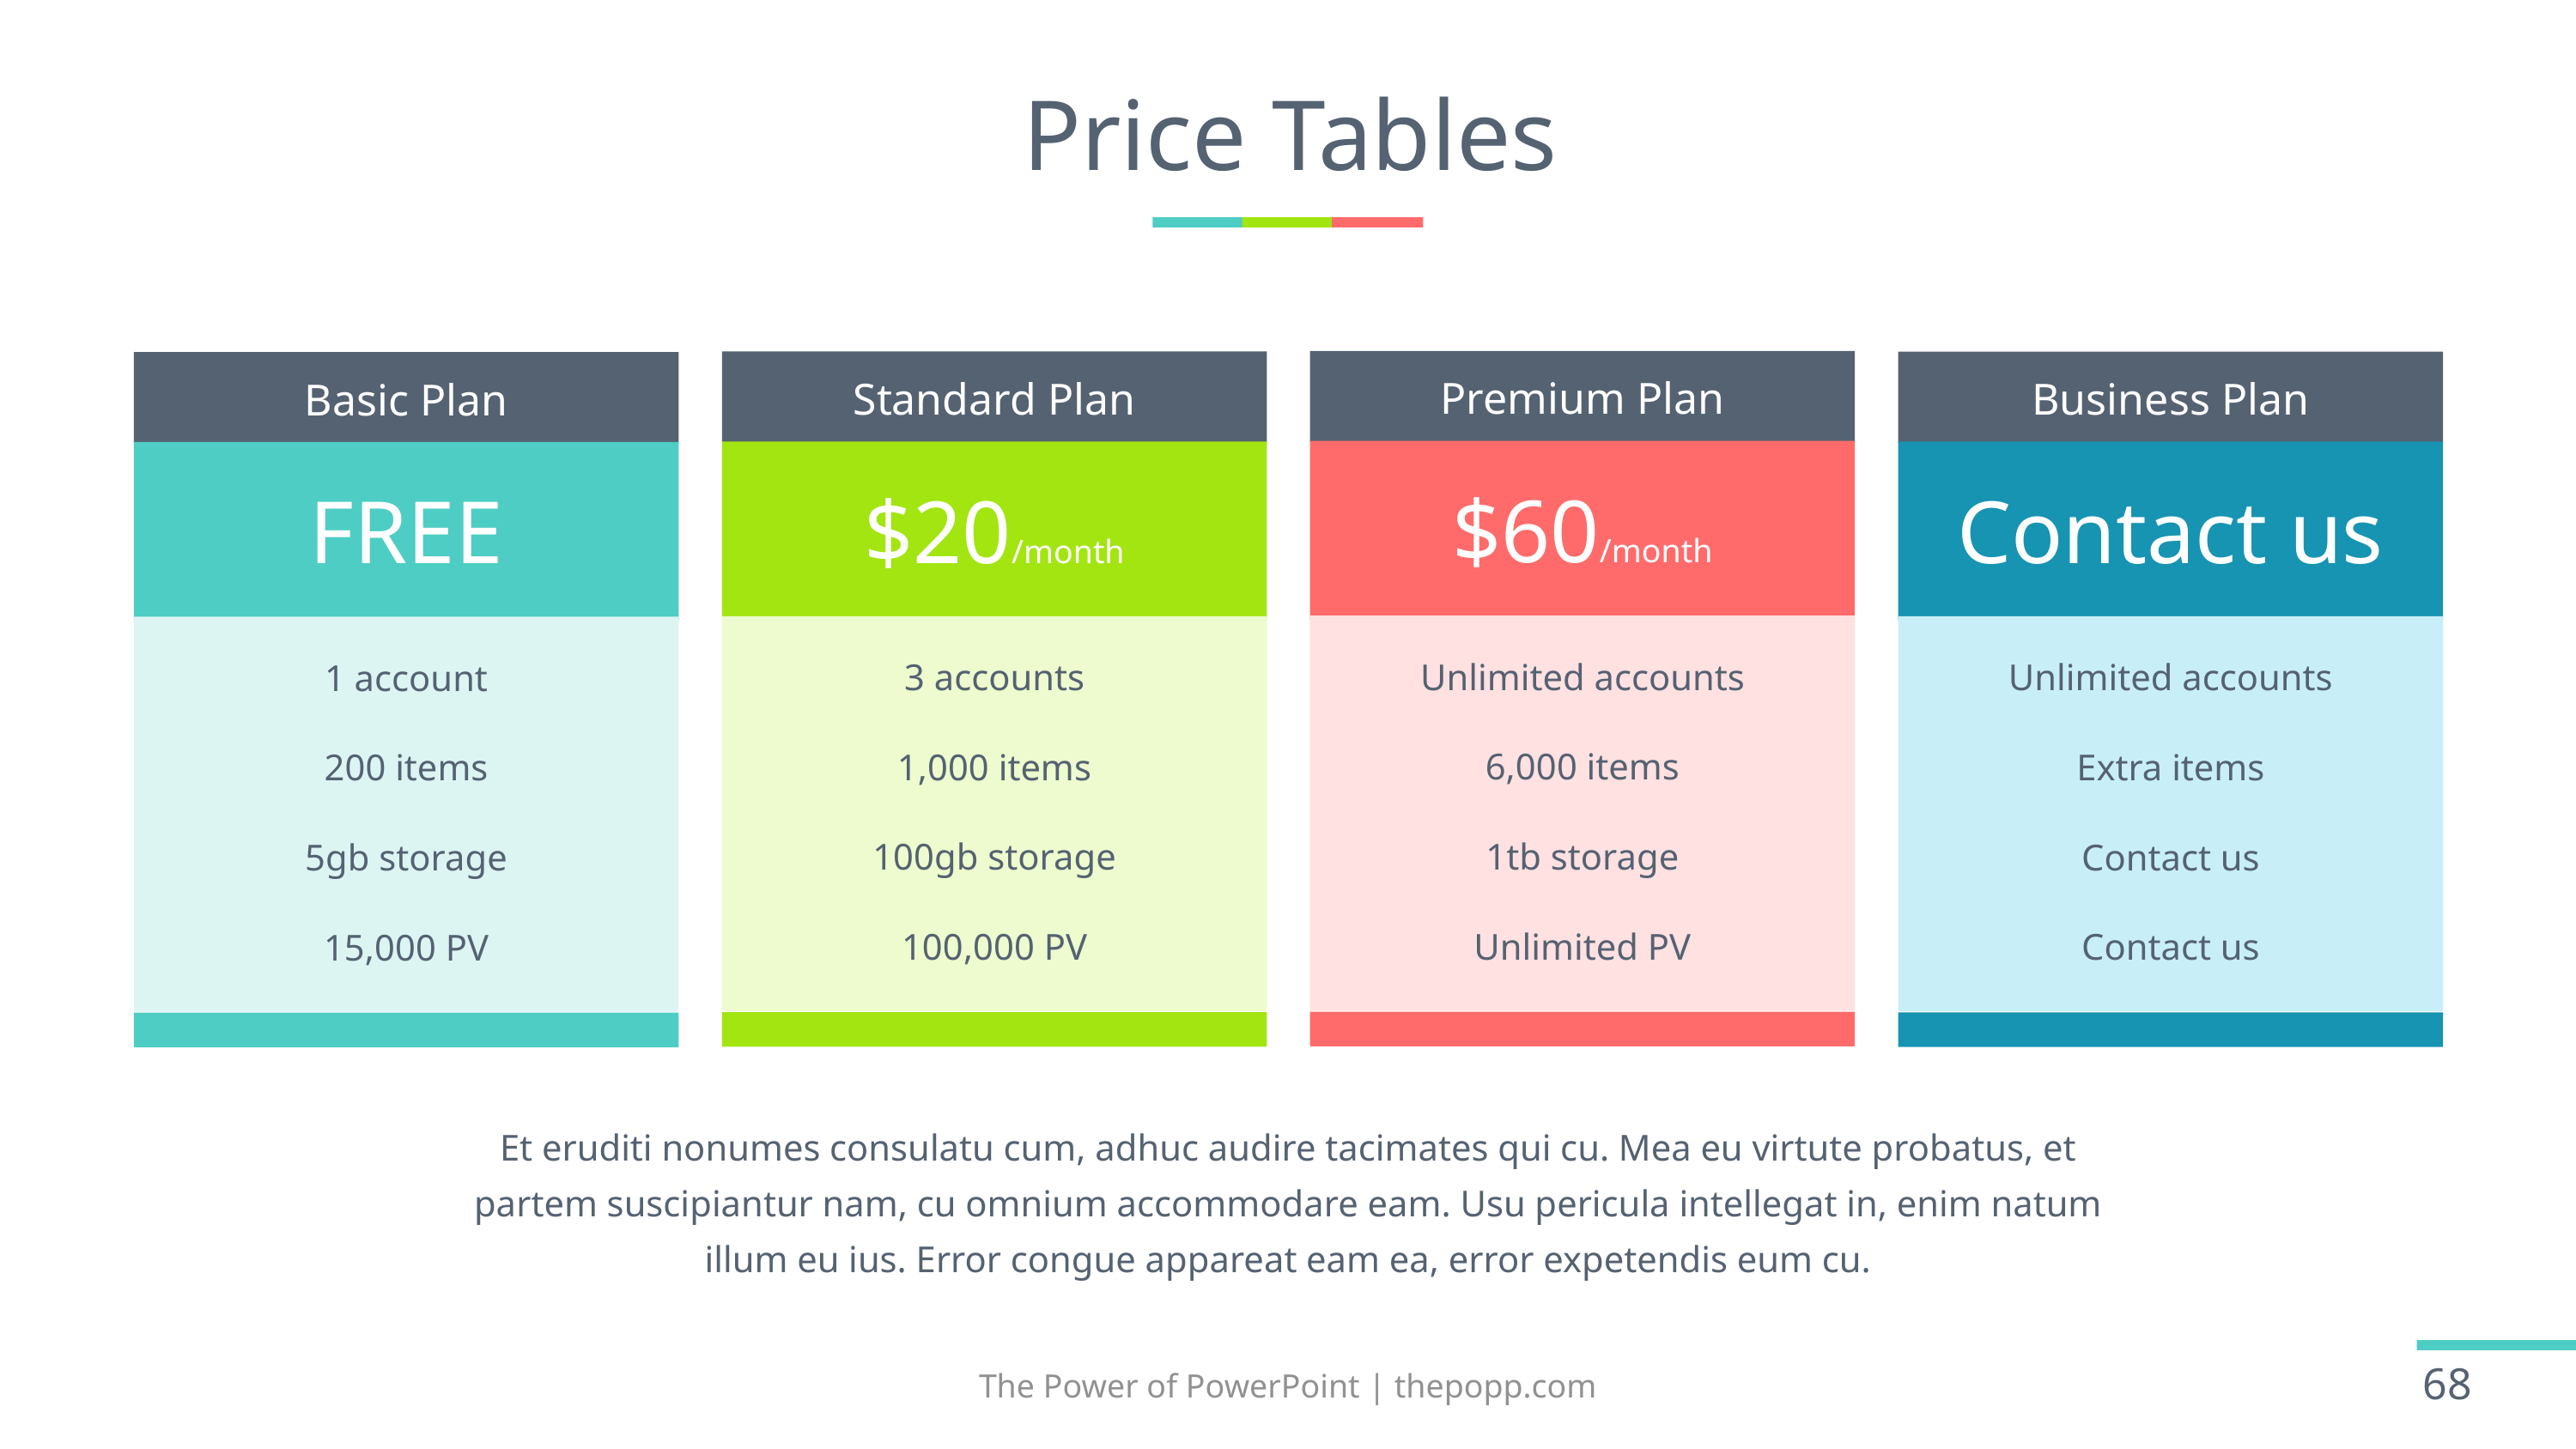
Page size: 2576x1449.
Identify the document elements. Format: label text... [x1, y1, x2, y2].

list 1,000 items [721, 729, 1267, 804]
list Standard Plan [721, 352, 1267, 444]
list FREE [133, 445, 679, 616]
list Contact us [1898, 444, 2444, 616]
list 1 account [133, 640, 679, 715]
title Price Tables [69, 49, 2512, 230]
list Et eruditi nonumes consulatu cum, adhuc audire tacimates qui cu. Mea eu virtute probatus, et partem suscipiantur nam, cu omnium accommodare eam. Usu pericula intellegat in, enim natum illum eu ius. Error congue appareat eam ea, error expetendis eum cu. [450, 1088, 2126, 1304]
slide_number 68 [2409, 1351, 2576, 1421]
list Unlimited PV [1309, 907, 1856, 983]
list 100,000 PV [721, 908, 1267, 984]
list Premium Plan [1309, 351, 1856, 443]
list Unlimited accounts [1898, 640, 2444, 714]
list 5gb storage [133, 819, 679, 894]
list Business Plan [1898, 352, 2444, 444]
list 6,000 items [1309, 728, 1856, 803]
list 1tb storage [1309, 818, 1856, 894]
list Basic Plan [133, 352, 679, 445]
list Contact us [1898, 908, 2444, 984]
list 200 items [133, 730, 679, 804]
list Unlimited accounts [1309, 639, 1856, 714]
list Contact us [1898, 819, 2444, 894]
list $20/month [721, 444, 1267, 615]
footer The Power of PowerPoint | thepopp.com [853, 1349, 1723, 1427]
list 100gb storage [721, 818, 1267, 894]
list Extra items [1898, 729, 2444, 804]
list 15,000 PV [133, 909, 679, 984]
list 3 accounts [721, 639, 1267, 714]
list $60/month [1309, 443, 1856, 615]
